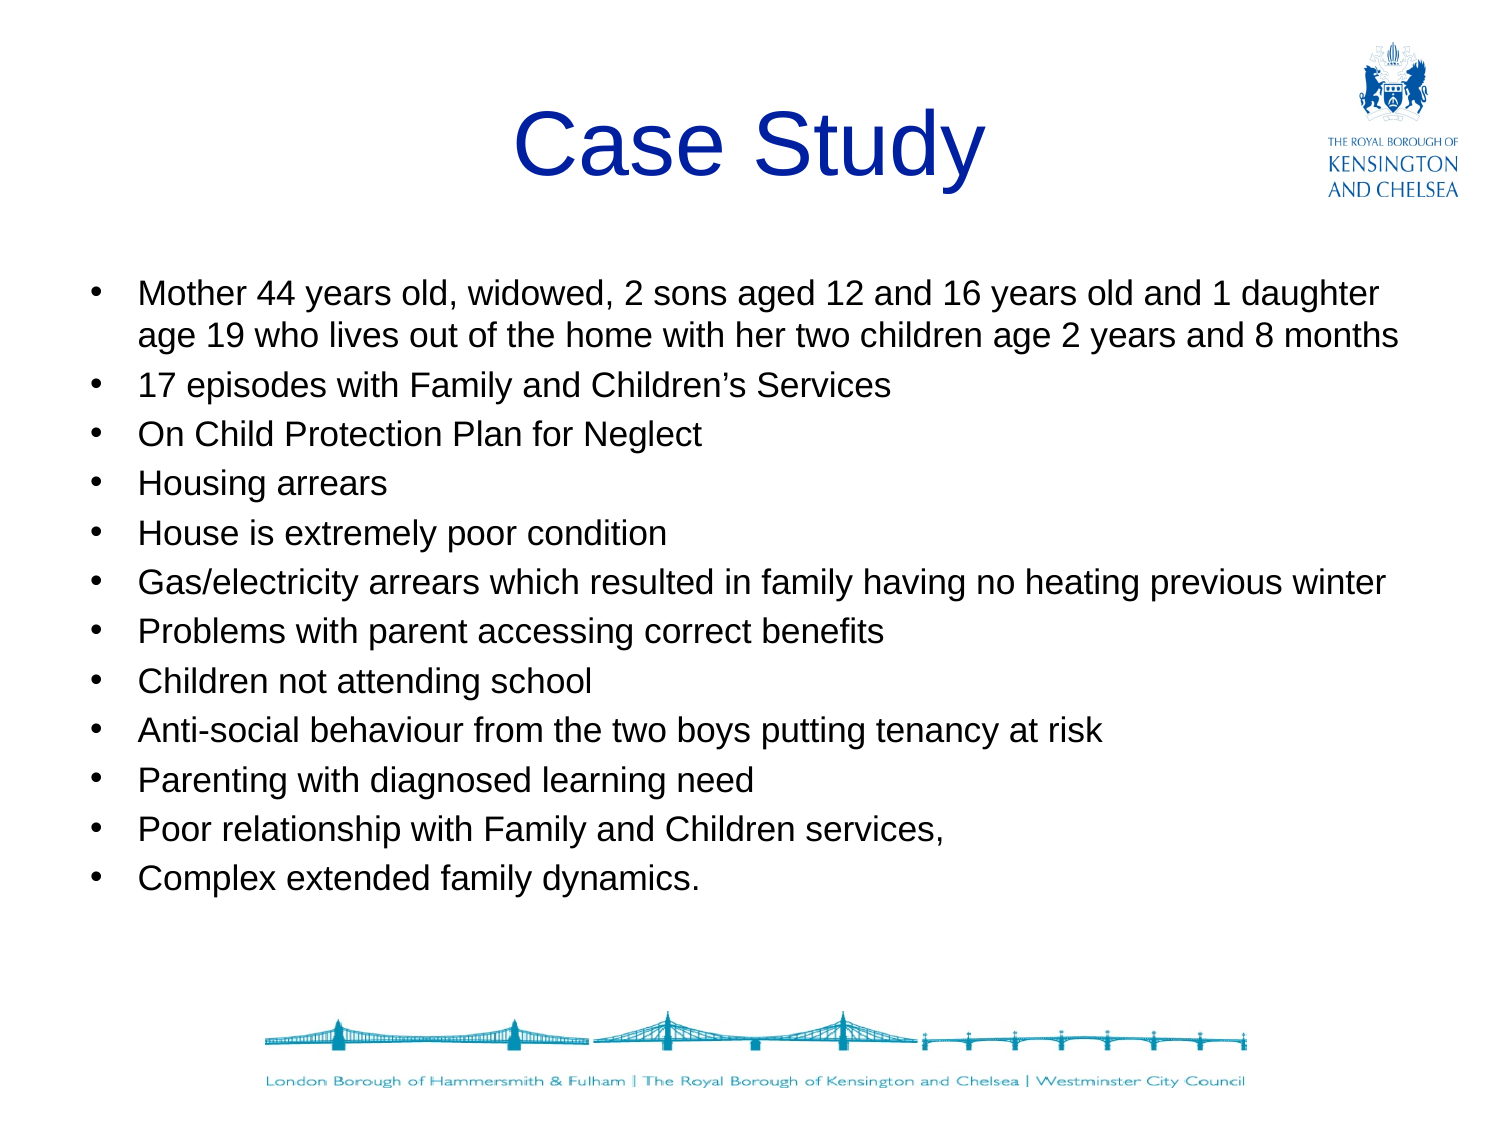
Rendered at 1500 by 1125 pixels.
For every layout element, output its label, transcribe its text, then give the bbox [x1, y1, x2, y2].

title Case Study [75, 45, 1425, 233]
list Mother 44 years old, widowed, 2 sons aged 12 and 16 years old and 1 daughter age 19 who lives out of the home with her two children age 2 years and 8 months 17 episodes with Family and Children’s Services On Child Protection Plan for Neglect Housing arrears House is extremely poor condition Gas/electricity arrears which resulted in family having no heating previous winter Problems with parent accessing correct benefits Children not attending school Anti-social behaviour from the two boys putting tenancy at risk Parenting with diagnosed learning need Poor relationship with Family and Children services, Complex extended family dynamics. [75, 262, 1425, 1005]
picture [265, 1011, 1247, 1089]
picture [1328, 42, 1458, 197]
